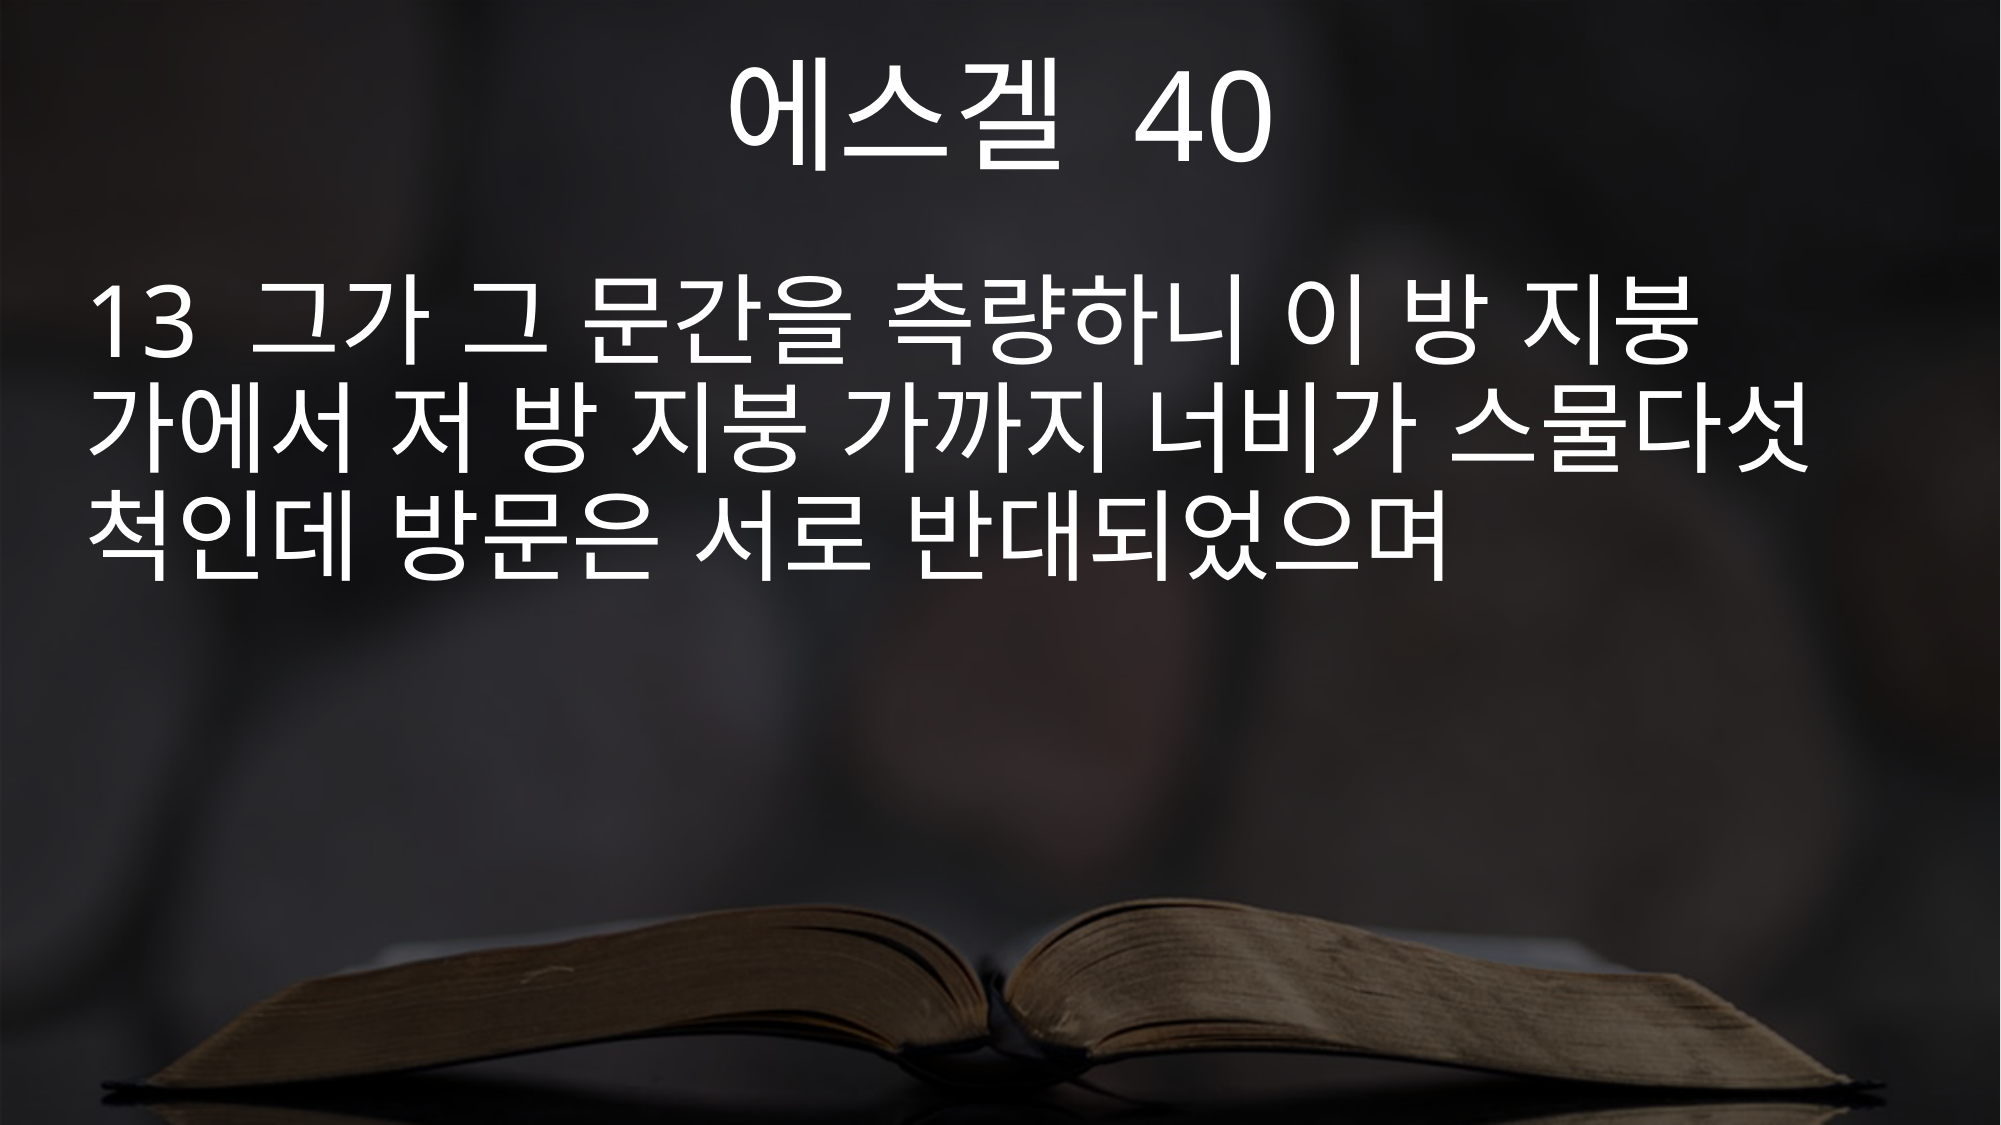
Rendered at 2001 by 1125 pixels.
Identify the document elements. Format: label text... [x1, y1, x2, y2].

footer 에스겔 40 [0, 32, 2000, 192]
picture [0, 0, 2001, 1125]
list 13 그가 그 문간을 측량하니 이 방 지붕 가에서 저 방 지붕 가까지 너비가 스물다섯 척인데 방문은 서로 반대되었으며 [69, 263, 1953, 423]
